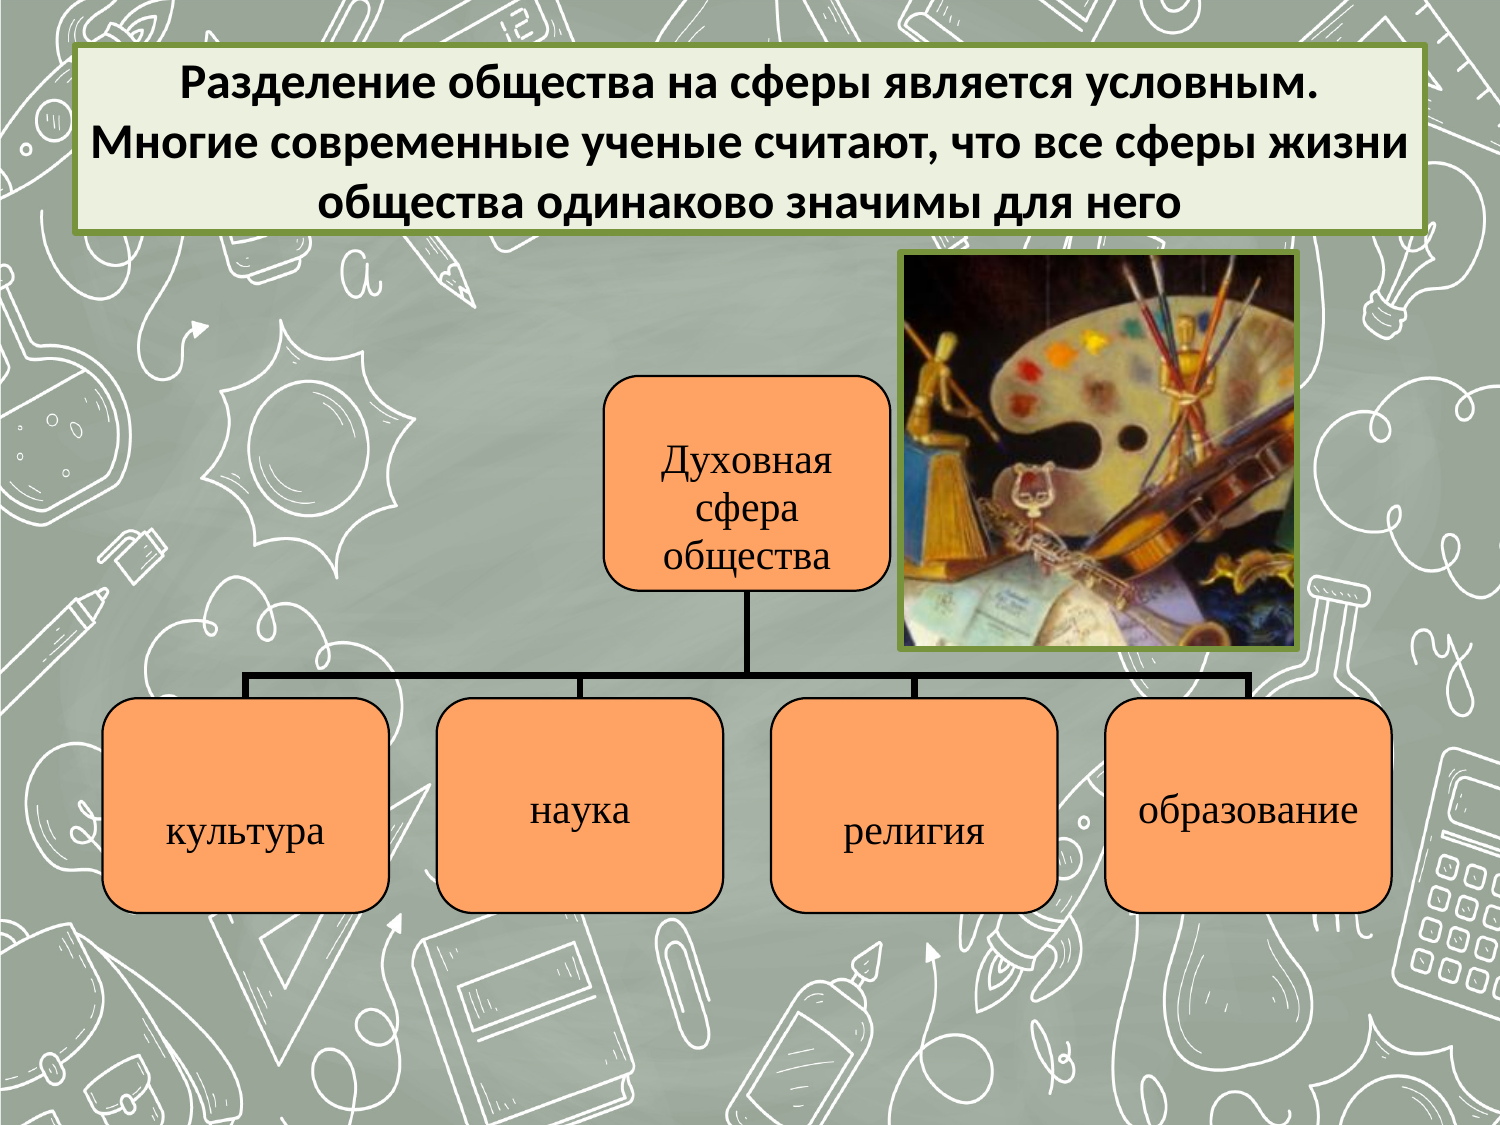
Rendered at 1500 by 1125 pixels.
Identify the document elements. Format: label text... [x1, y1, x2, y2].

title Разделение общества на сферы является условным. Многие современные ученые считают, что все сферы жизни общества одинаково значимы для него [75, 45, 1425, 233]
picture [903, 255, 1295, 647]
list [100, 373, 1480, 918]
